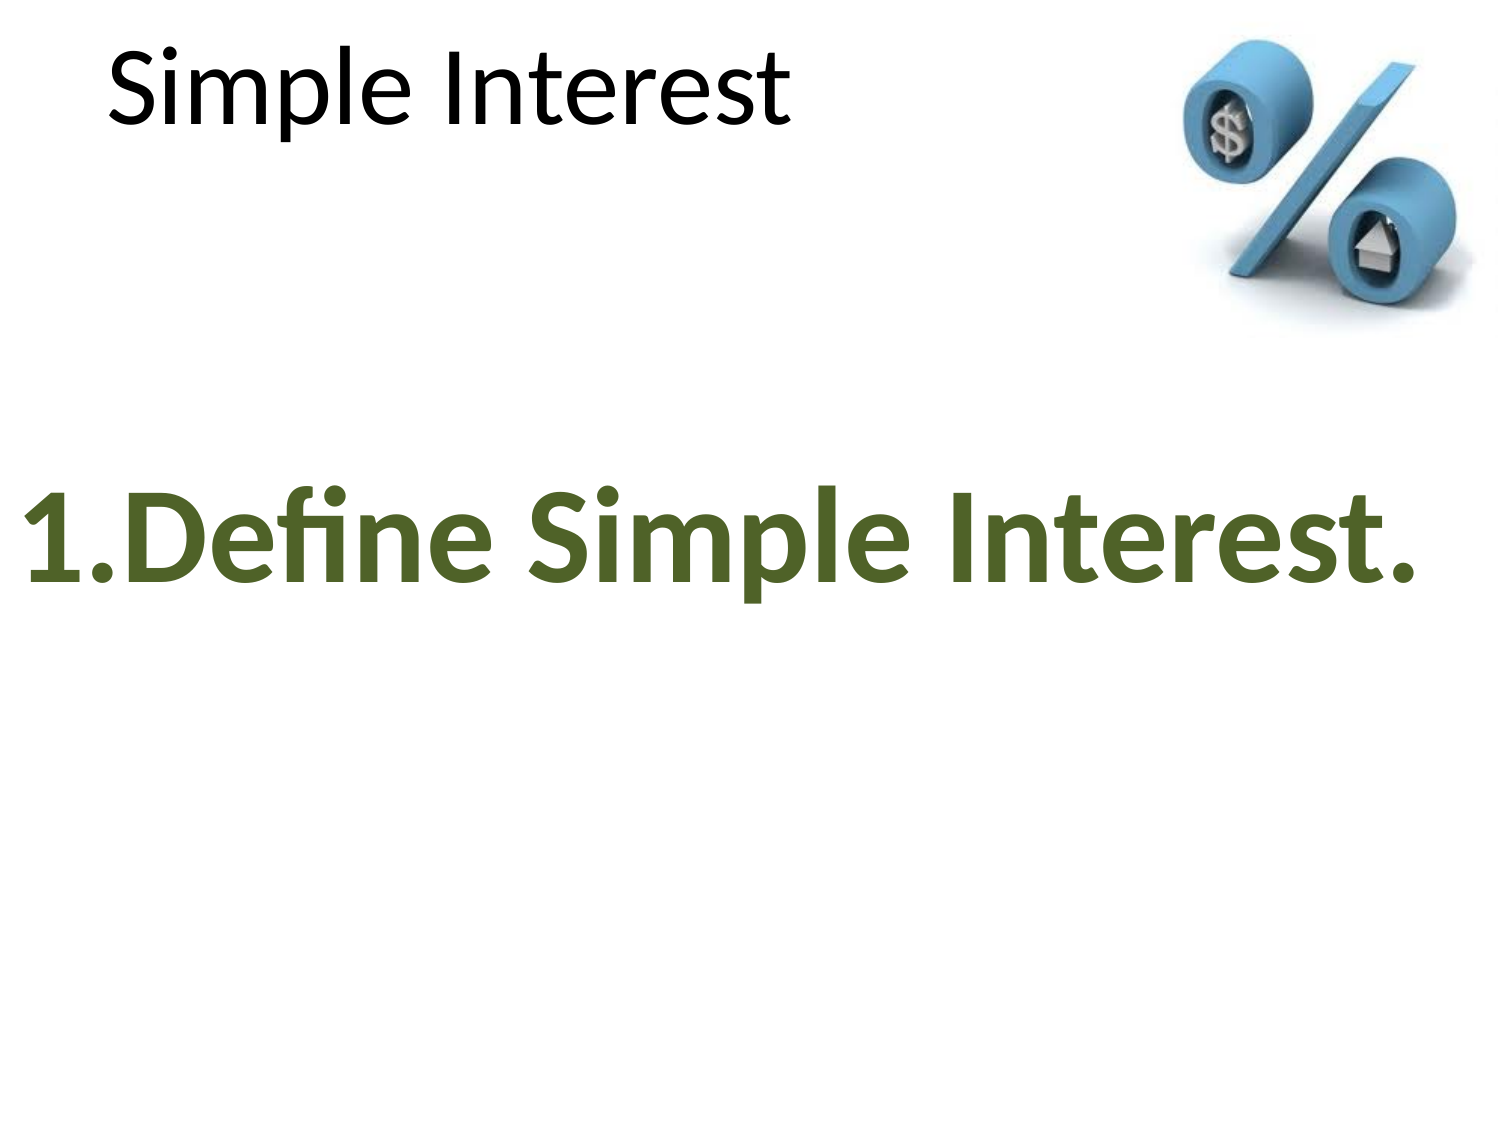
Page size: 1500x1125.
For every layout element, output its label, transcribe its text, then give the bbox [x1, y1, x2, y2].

picture [1159, 0, 1498, 338]
subtitle 1.Define Simple Interest. [0, 437, 1498, 788]
title Simple Interest [0, 3, 900, 246]
